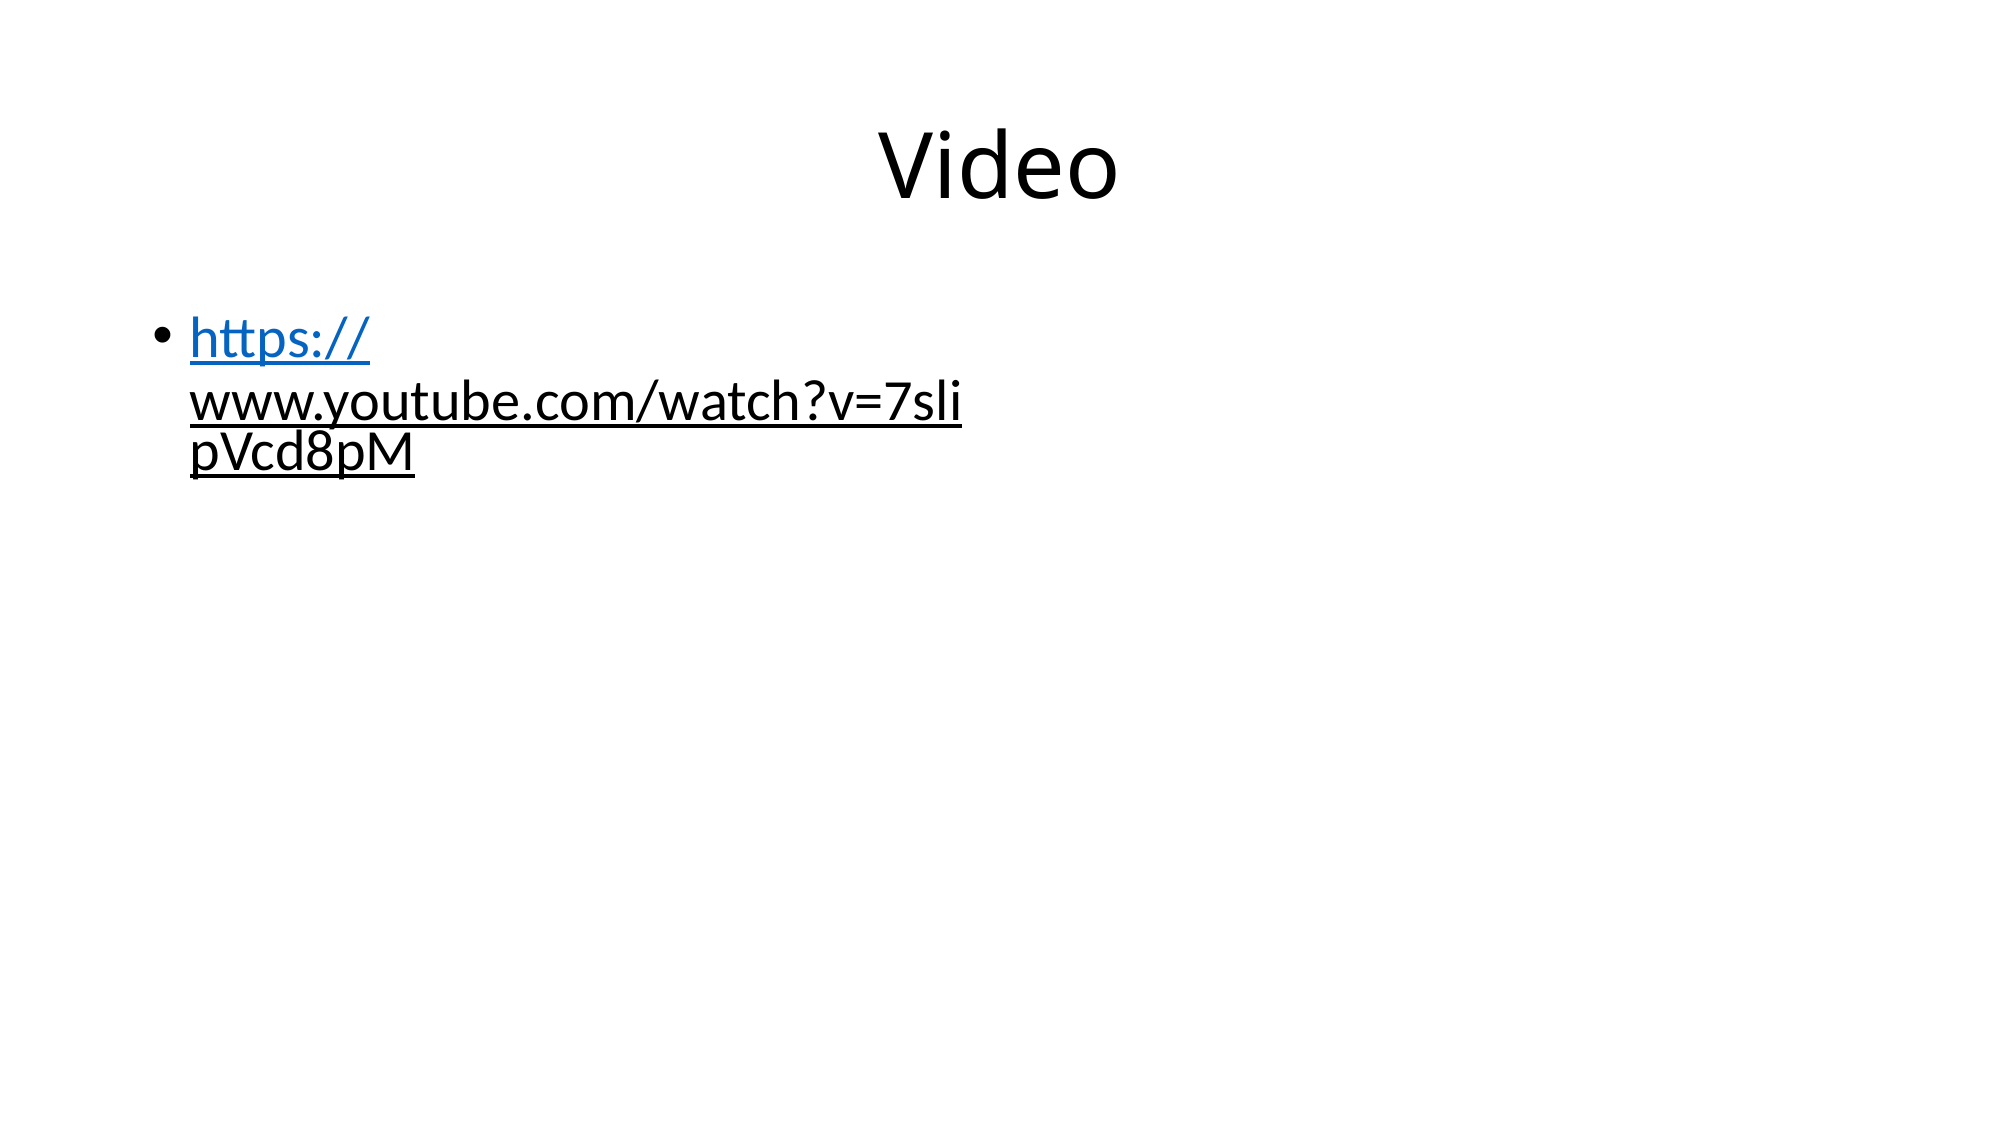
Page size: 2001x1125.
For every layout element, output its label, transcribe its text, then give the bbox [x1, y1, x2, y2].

title Video [137, 59, 1863, 278]
list https://www.youtube.com/watch?v=7slipVcd8pM [137, 299, 988, 1014]
